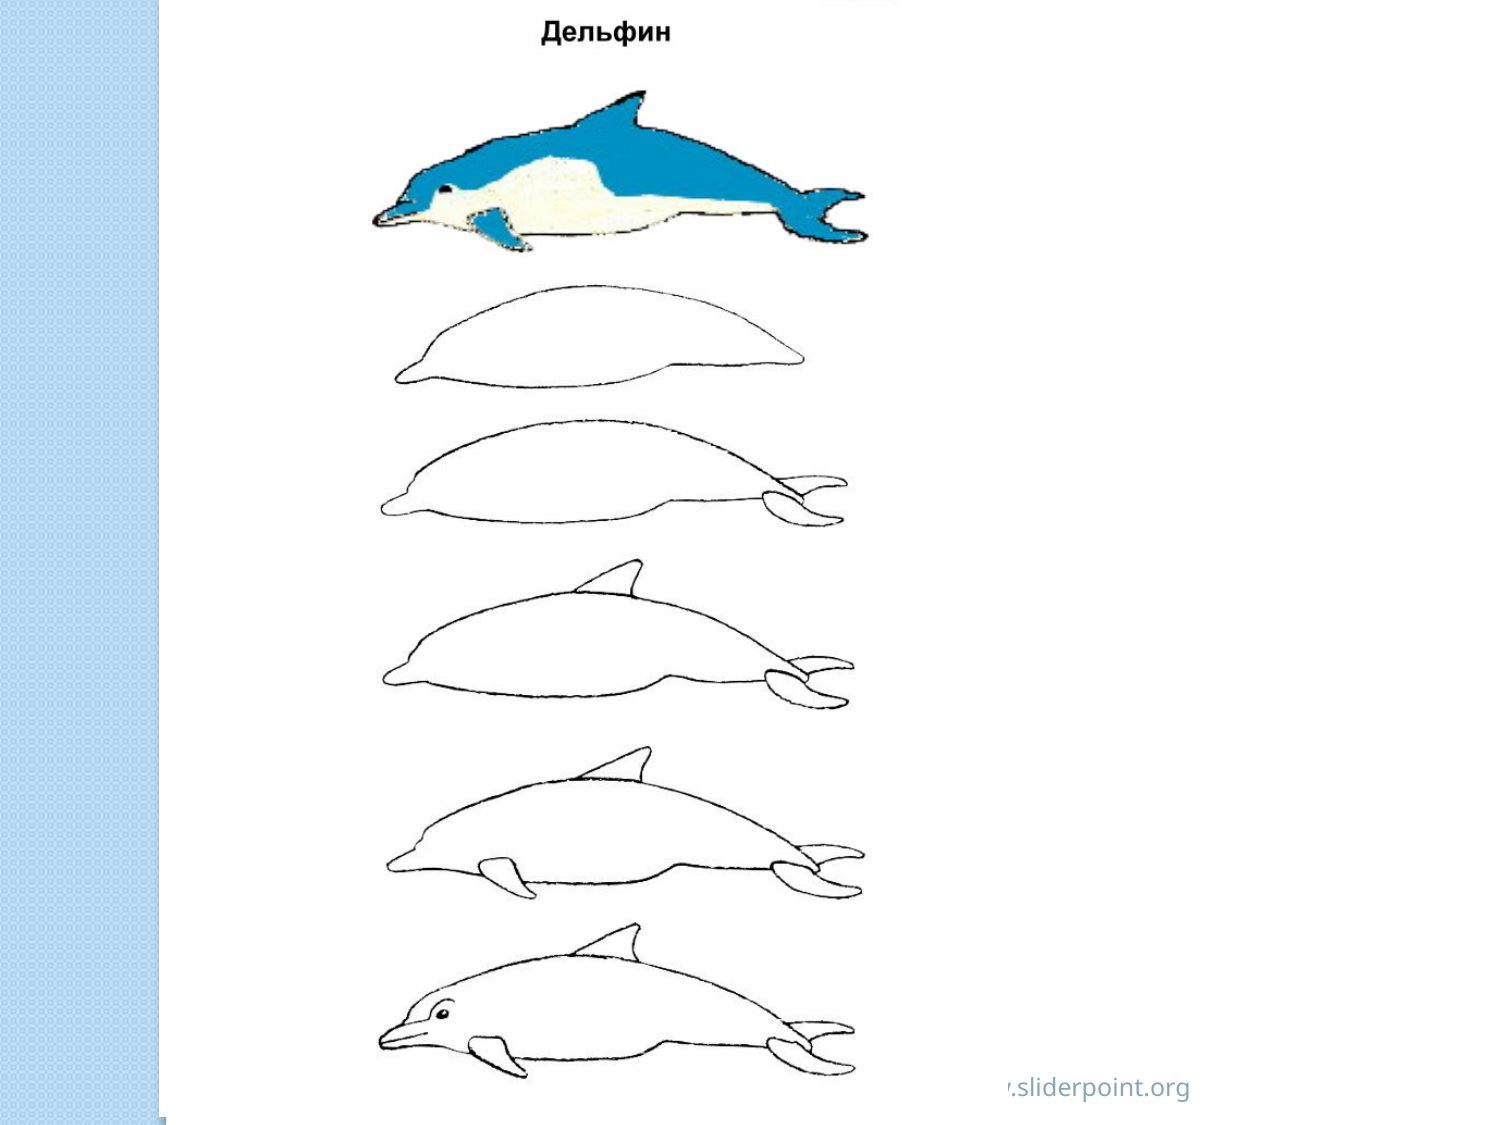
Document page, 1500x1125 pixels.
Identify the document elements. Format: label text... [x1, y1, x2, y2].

footer www.sliderpoint.org [1014, 1034, 1413, 1113]
picture [159, 0, 1008, 1118]
